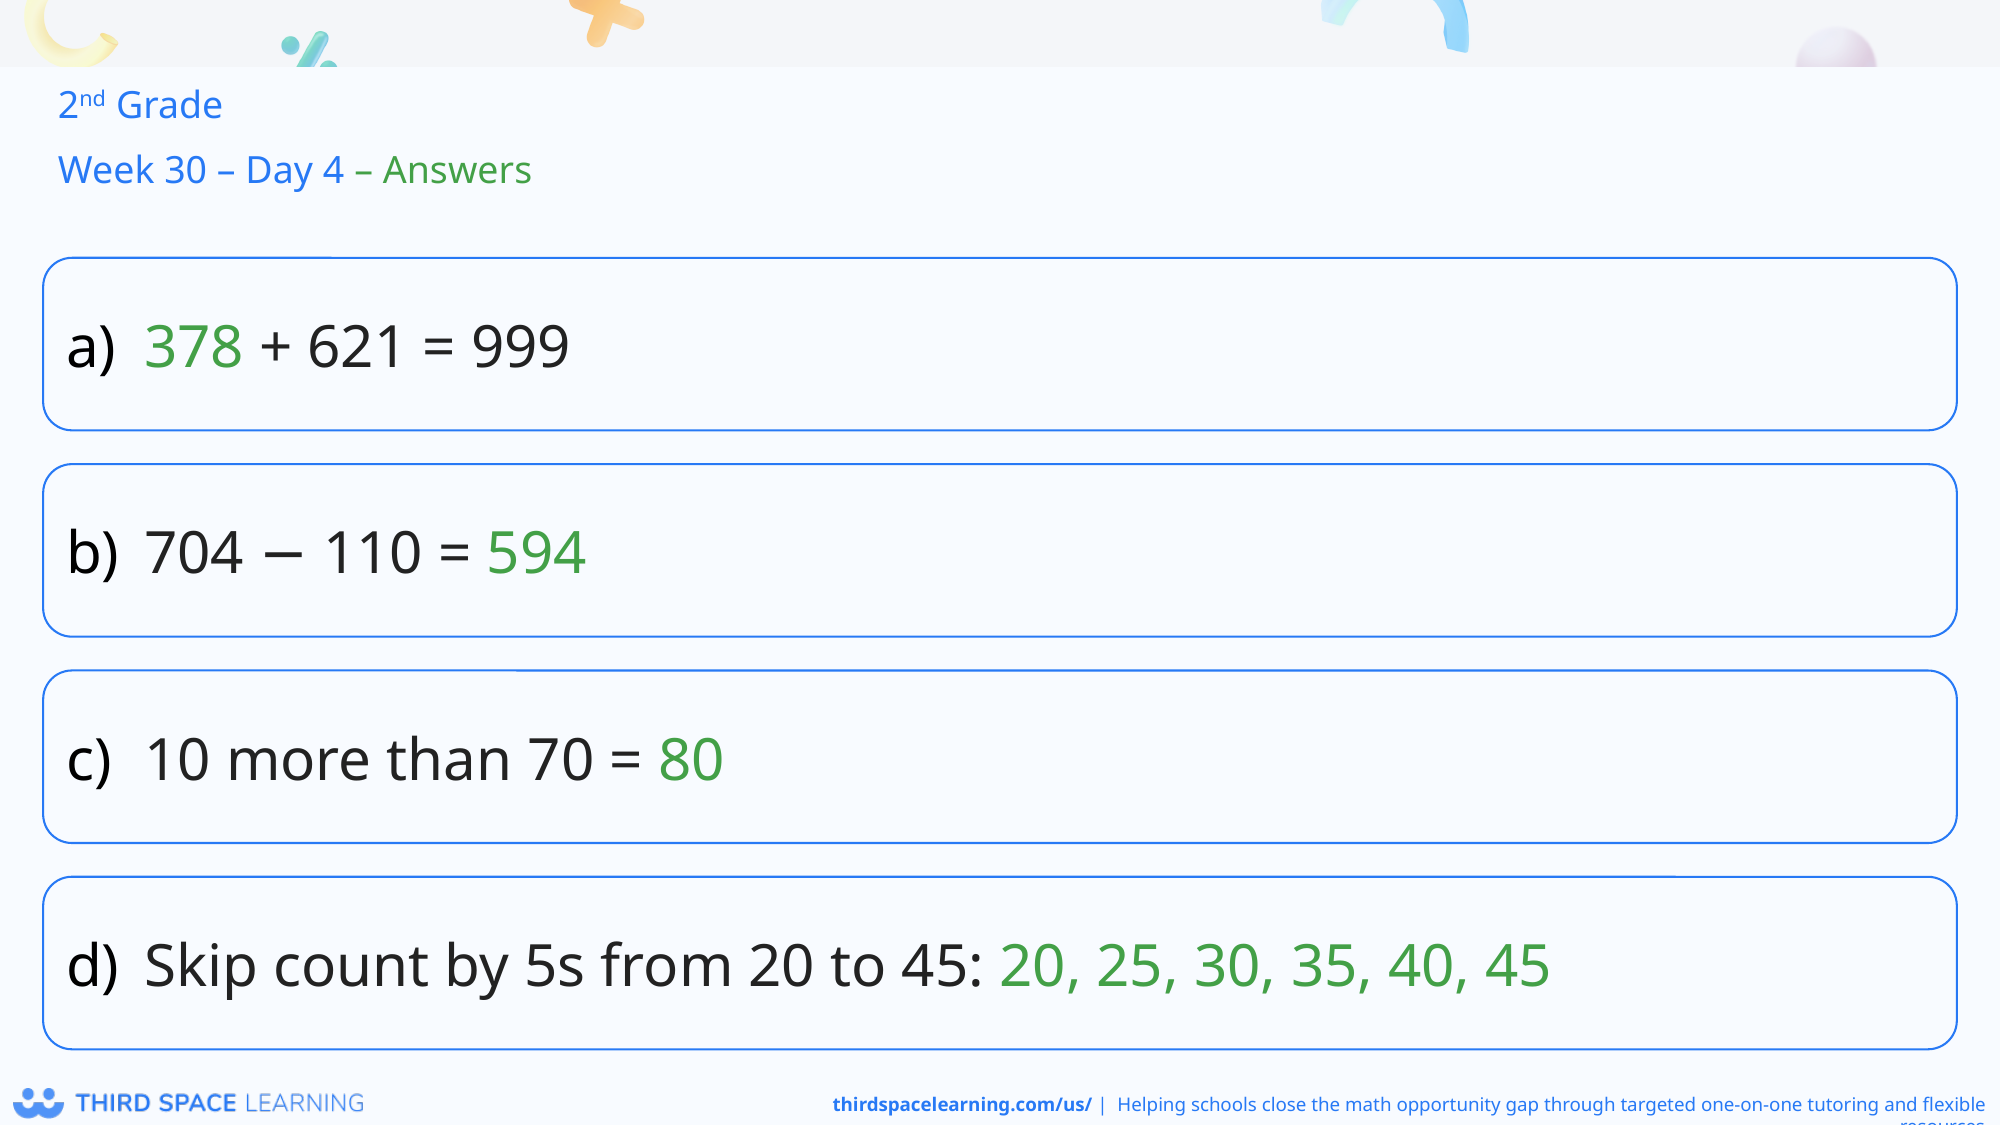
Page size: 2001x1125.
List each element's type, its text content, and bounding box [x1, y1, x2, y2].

list Skip count by 5s from 20 to 45: 20, 25, 30, 35, 40, 45 [129, 891, 1939, 1035]
picture [13, 1088, 365, 1119]
list 378 + 621 = 999 [129, 272, 1939, 416]
text_box 2nd Grade Week 30 – Day 4 – Answers [43, 73, 705, 212]
picture [0, 0, 2000, 67]
list 704 − 110 = 594 [129, 478, 1939, 623]
list 10 more than 70 = 80 [129, 684, 1939, 829]
